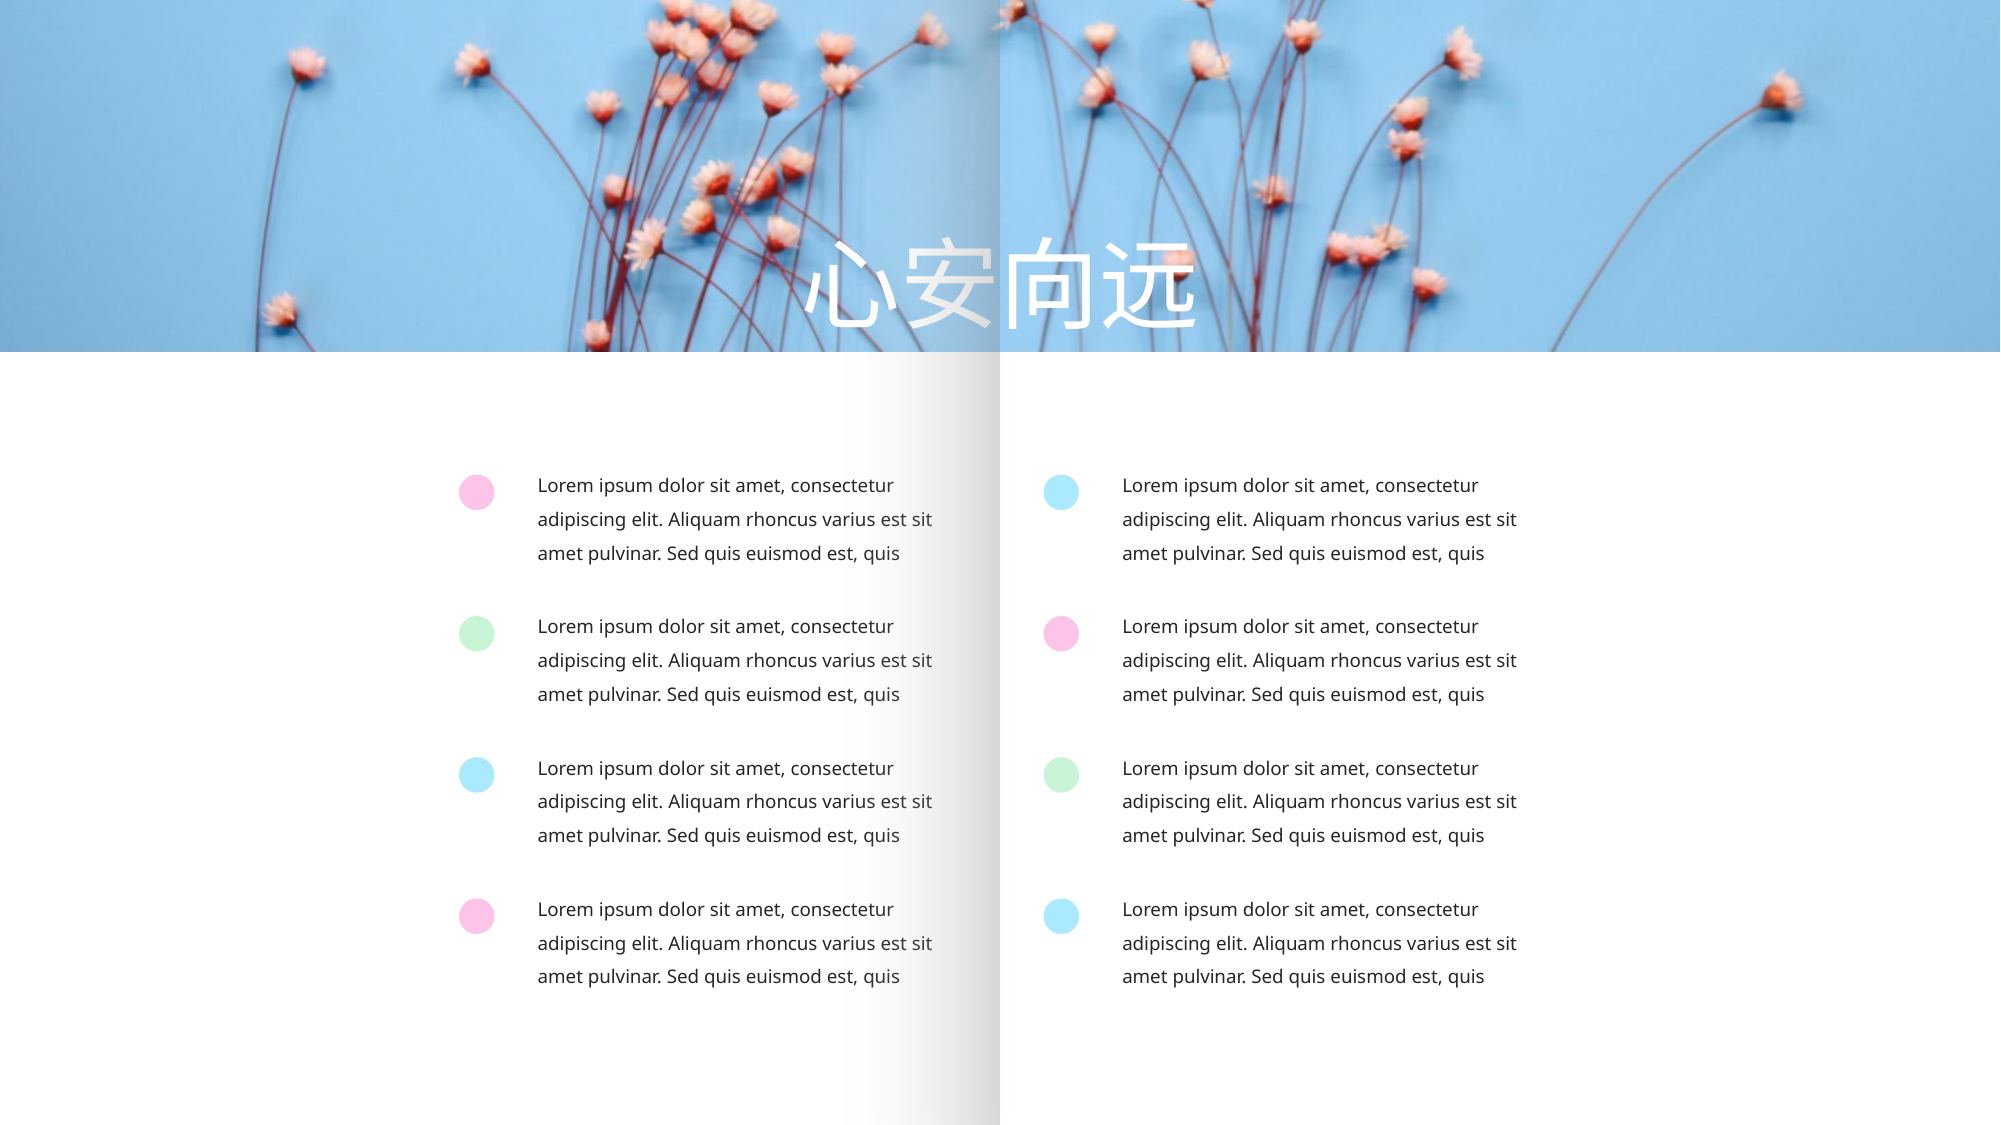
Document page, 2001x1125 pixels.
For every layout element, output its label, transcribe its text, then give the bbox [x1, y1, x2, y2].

picture [0, 0, 2000, 352]
text_box [0, 352, 1000, 1125]
text_box [1042, 473, 1081, 512]
text_box [1042, 897, 1081, 936]
text_box [1042, 614, 1081, 653]
text_box Lorem ipsum dolor sit amet, consectetur adipiscing elit. Aliquam rhoncus varius est sit amet pulvinar. Sed quis euismod est, quis [1107, 737, 1541, 854]
text_box [1042, 756, 1081, 794]
text_box Lorem ipsum dolor sit amet, consectetur adipiscing elit. Aliquam rhoncus varius est sit amet pulvinar. Sed quis euismod est, quis [1107, 455, 1541, 572]
text_box Lorem ipsum dolor sit amet, consectetur adipiscing elit. Aliquam rhoncus varius est sit amet pulvinar. Sed quis euismod est, quis [1107, 596, 1541, 713]
text_box Lorem ipsum dolor sit amet, consectetur adipiscing elit. Aliquam rhoncus varius est sit amet pulvinar. Sed quis euismod est, quis [1107, 879, 1541, 996]
